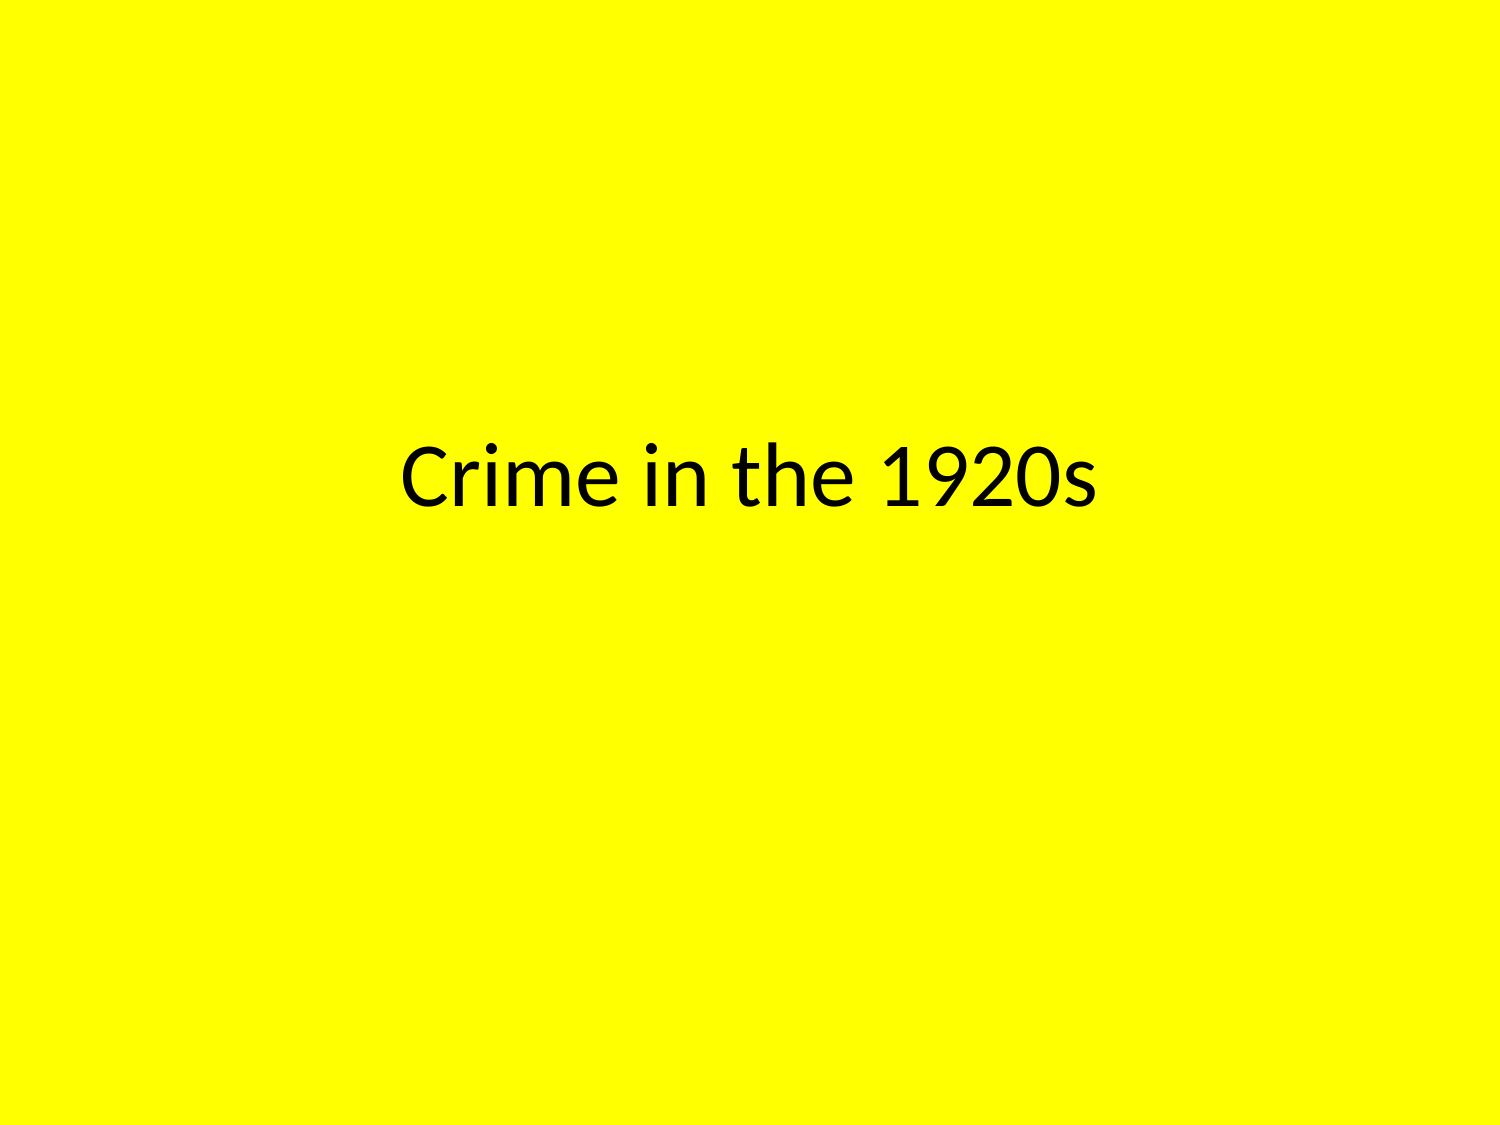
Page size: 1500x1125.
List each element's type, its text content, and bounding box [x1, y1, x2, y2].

title Crime in the 1920s [112, 349, 1388, 591]
